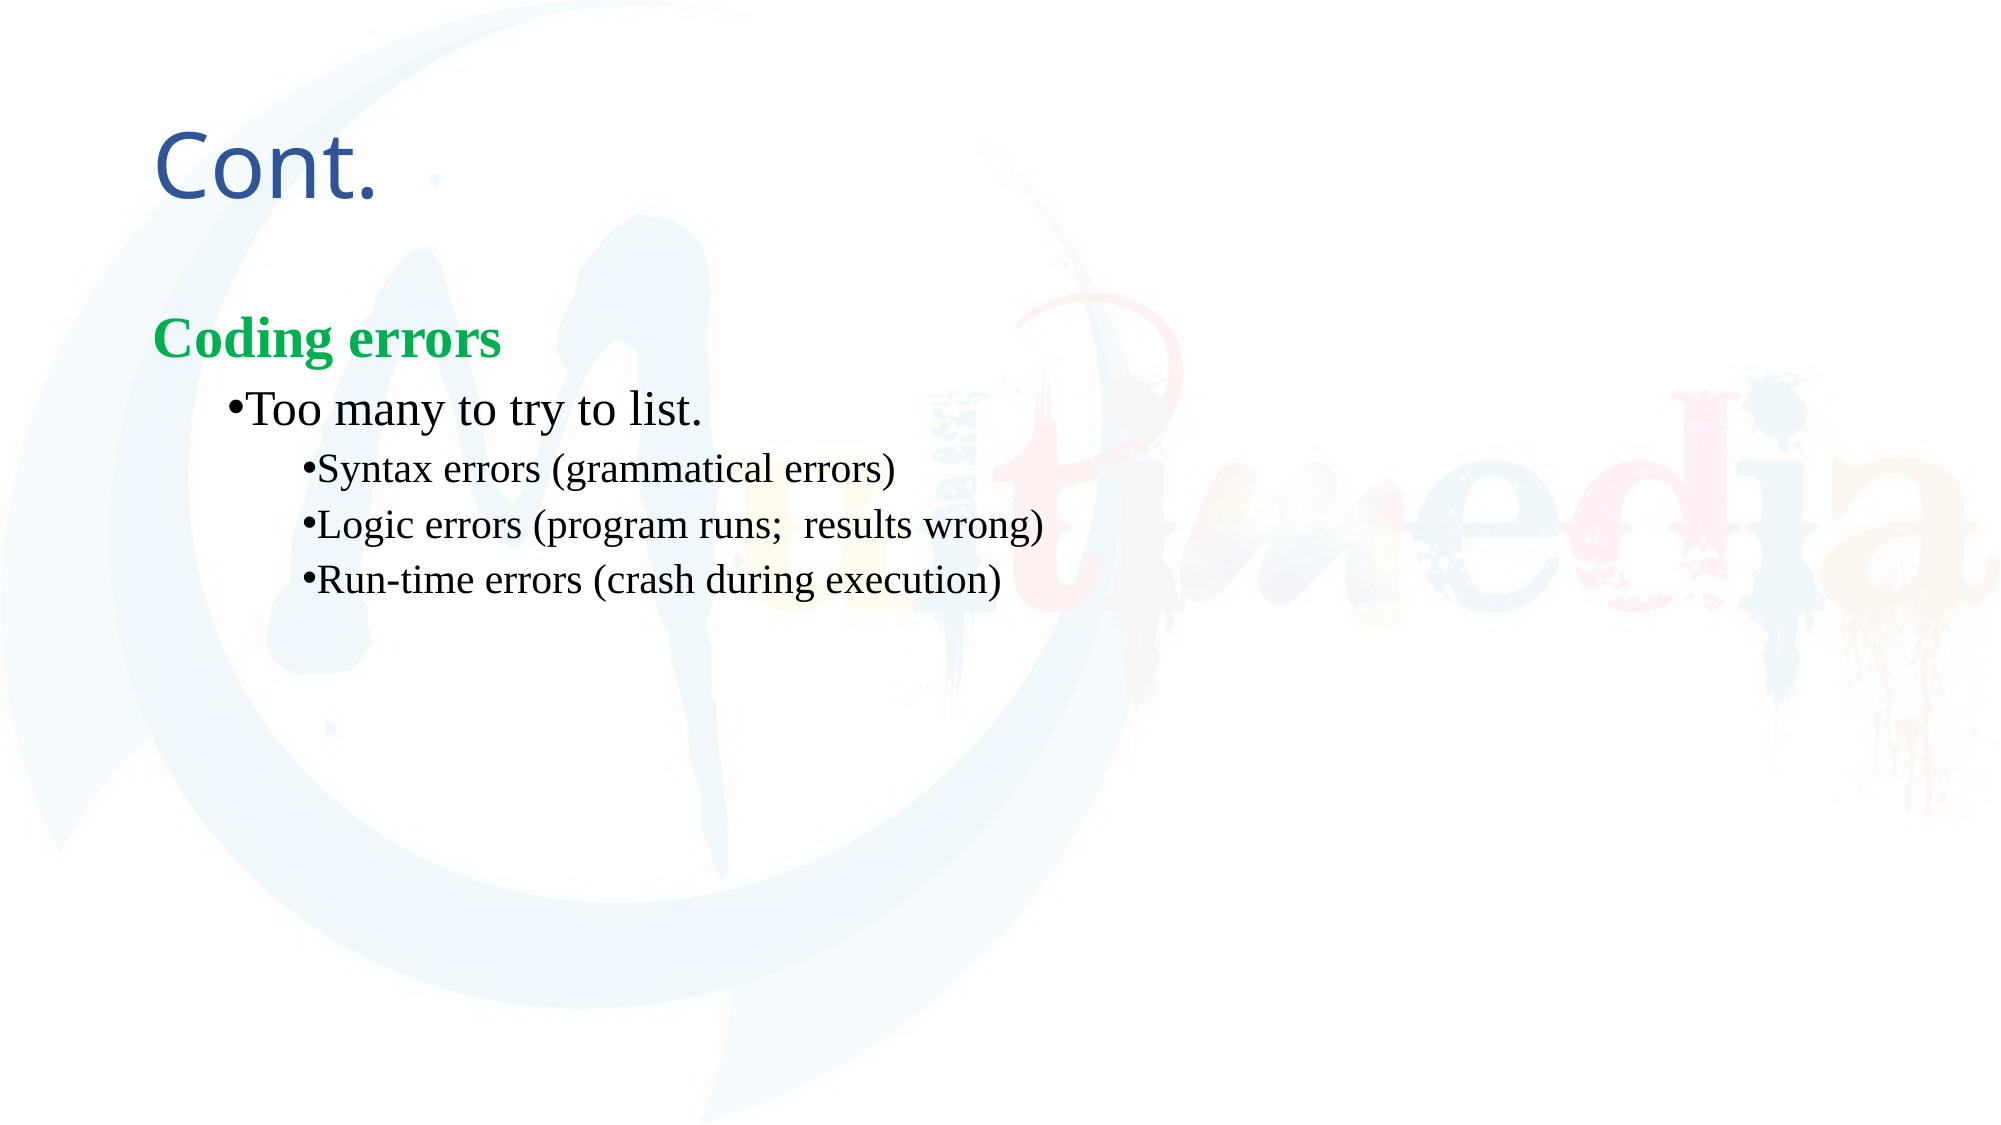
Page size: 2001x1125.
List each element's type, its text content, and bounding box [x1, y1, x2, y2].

title Cont. [137, 59, 1863, 278]
list Coding errors Too many to try to list. Syntax errors (grammatical errors) Logic errors (program runs; results wrong) Run-time errors (crash during execution) [137, 299, 1863, 1014]
